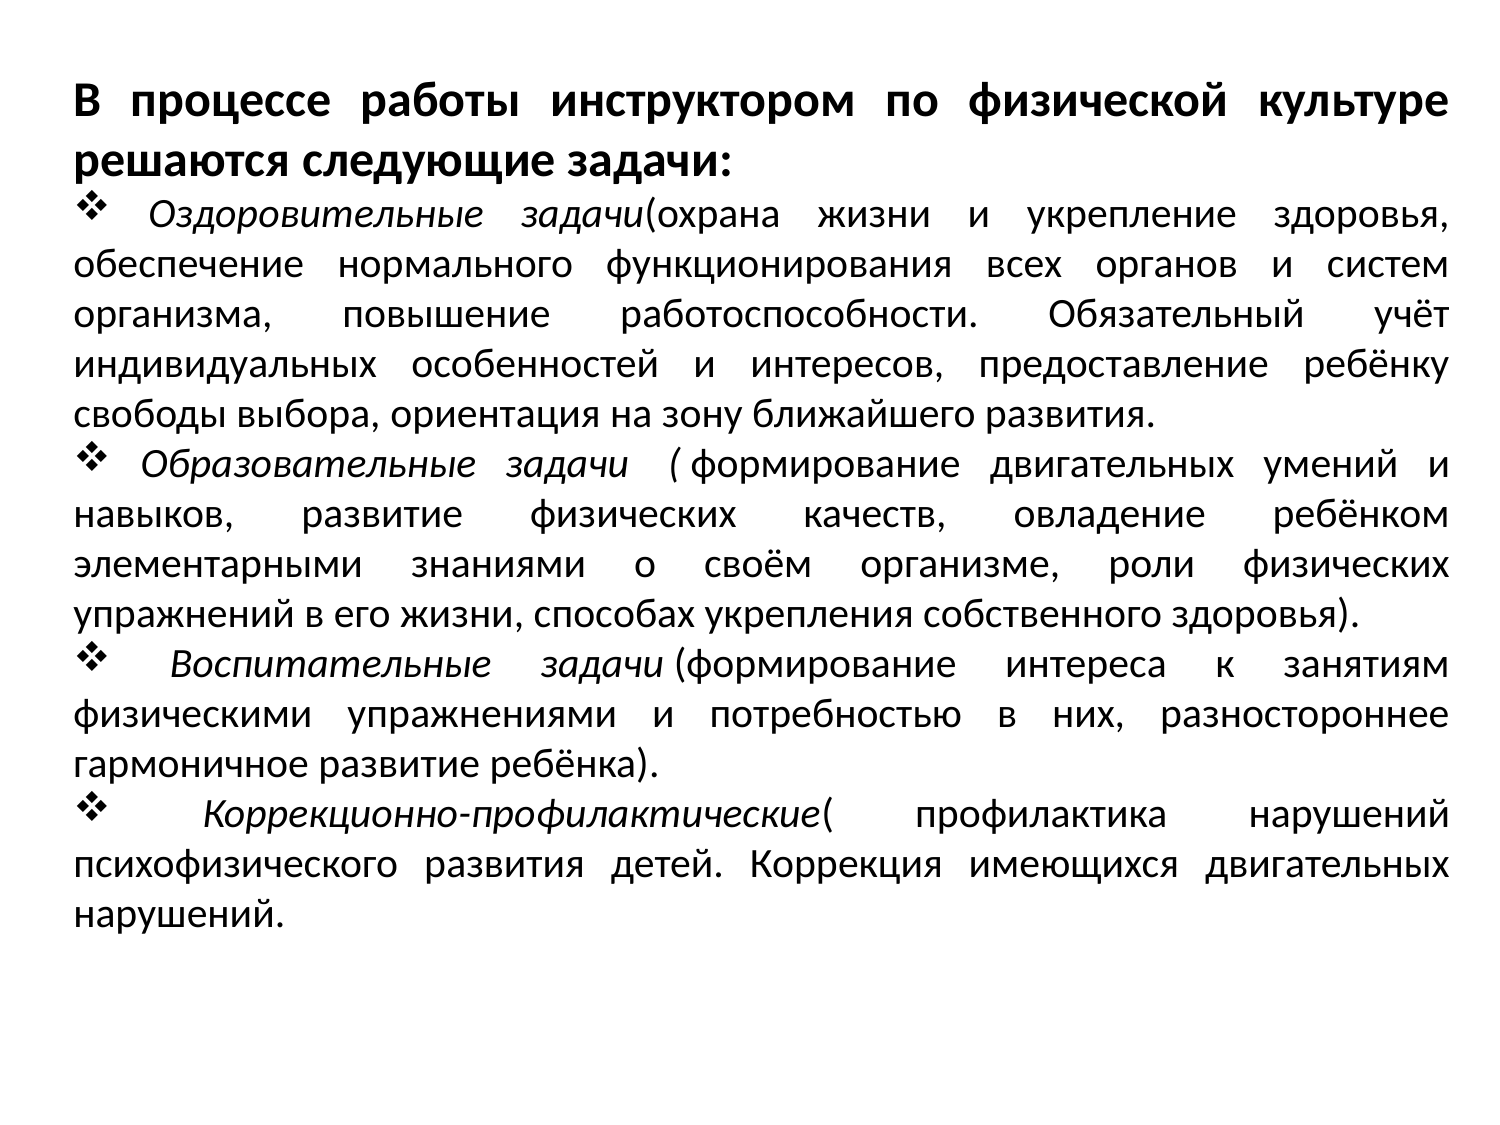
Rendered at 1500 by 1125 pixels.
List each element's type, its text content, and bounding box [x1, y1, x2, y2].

text_box В процессе работы инструктором по физической культуре решаются следующие задачи: Оздоровительные задачи(охрана жизни и укрепление здоровья, обеспечение нормального функционирования всех органов и систем организма, повышение работоспособности. Обязательный учёт индивидуальных особенностей и интересов, предоставление ребёнку свободы выбора, ориентация на зону ближайшего развития. Образовательные задачи ( формирование двигательных умений и навыков, развитие физических качеств, овладение ребёнком элементарными знаниями о своём организме, роли физических упражнений в его жизни, способах укрепления собственного здоровья). Воспитательные задачи (формирование интереса к занятиям физическими упражнениями и потребностью в них, разностороннее гармоничное развитие ребёнка). Коррекционно-профилактические( профилактика нарушений психофизического развития детей. Коррекция имеющихся двигательных нарушений. [58, 58, 1465, 944]
